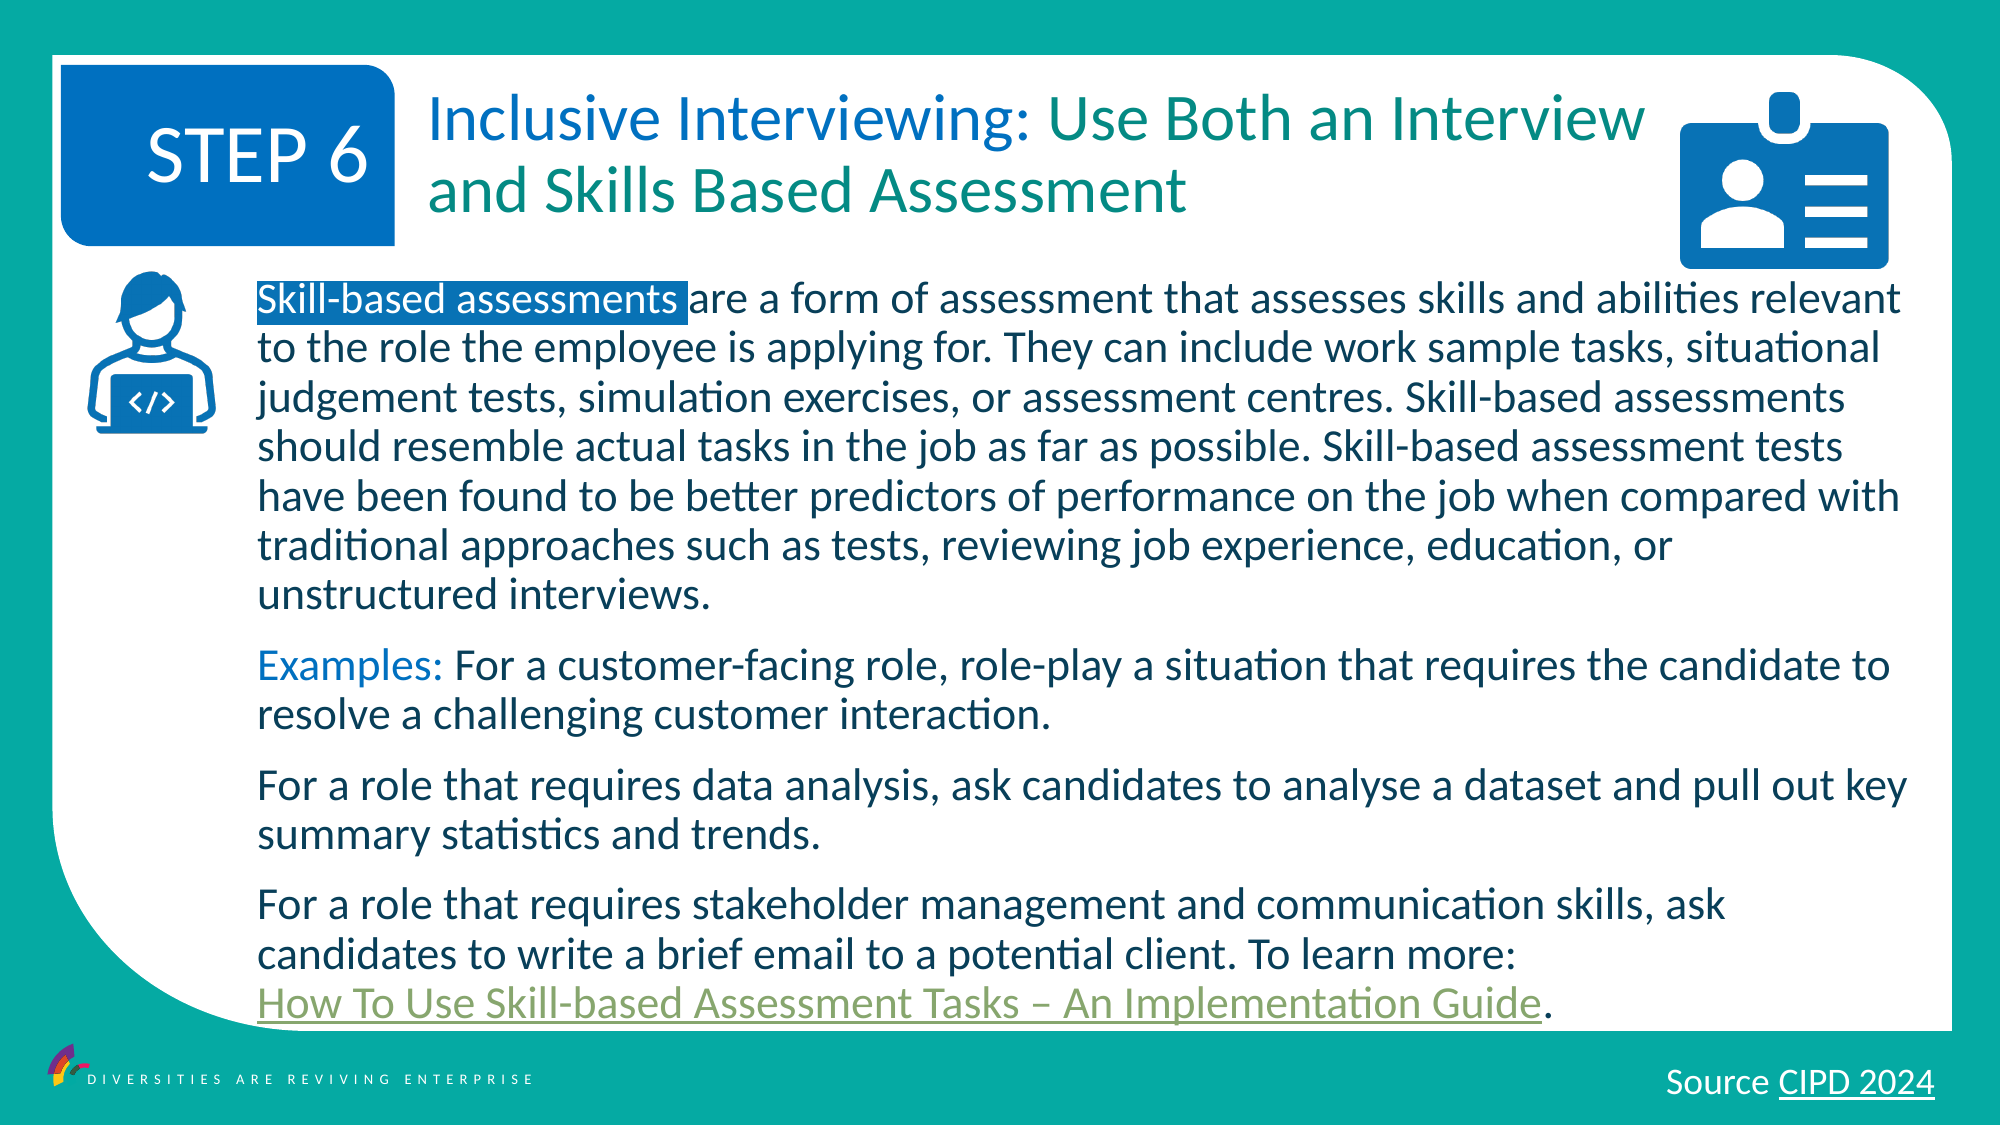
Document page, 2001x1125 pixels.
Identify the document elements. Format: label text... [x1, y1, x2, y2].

list Skill-based assessments are a form of assessment that assesses skills and abilities relevant to the role the employee is applying for. They can include work sample tasks, situational judgement tests, simulation exercises, or assessment centres. Skill-based assessments should resemble actual tasks in the job as far as possible. Skill-based assessment tests have been found to be better predictors of performance on the job when compared with traditional approaches such as tests, reviewing job experience, education, or unstructured interviews. Examples: For a customer-facing role, role-play a situation that requires the candidate to resolve a challenging customer interaction. For a role that requires data analysis, ask candidates to analyse a dataset and pull out key summary statistics and trends. For a role that requires stakeholder management and communication skills, ask candidates to write a brief email to a potential client. To learn more: How To Use Skill-based Assessment Tasks – An Implementation Guide. [242, 266, 1930, 899]
text_box STEP 6 [15, 56, 385, 213]
picture [1659, 55, 1909, 305]
picture [60, 254, 243, 437]
text_box [59, 71, 396, 248]
text_box Source CIPD 2024 [1651, 1049, 1958, 1110]
text_box Inclusive Interviewing: Use Both an Interview and Skills Based Assessment [412, 88, 1659, 221]
